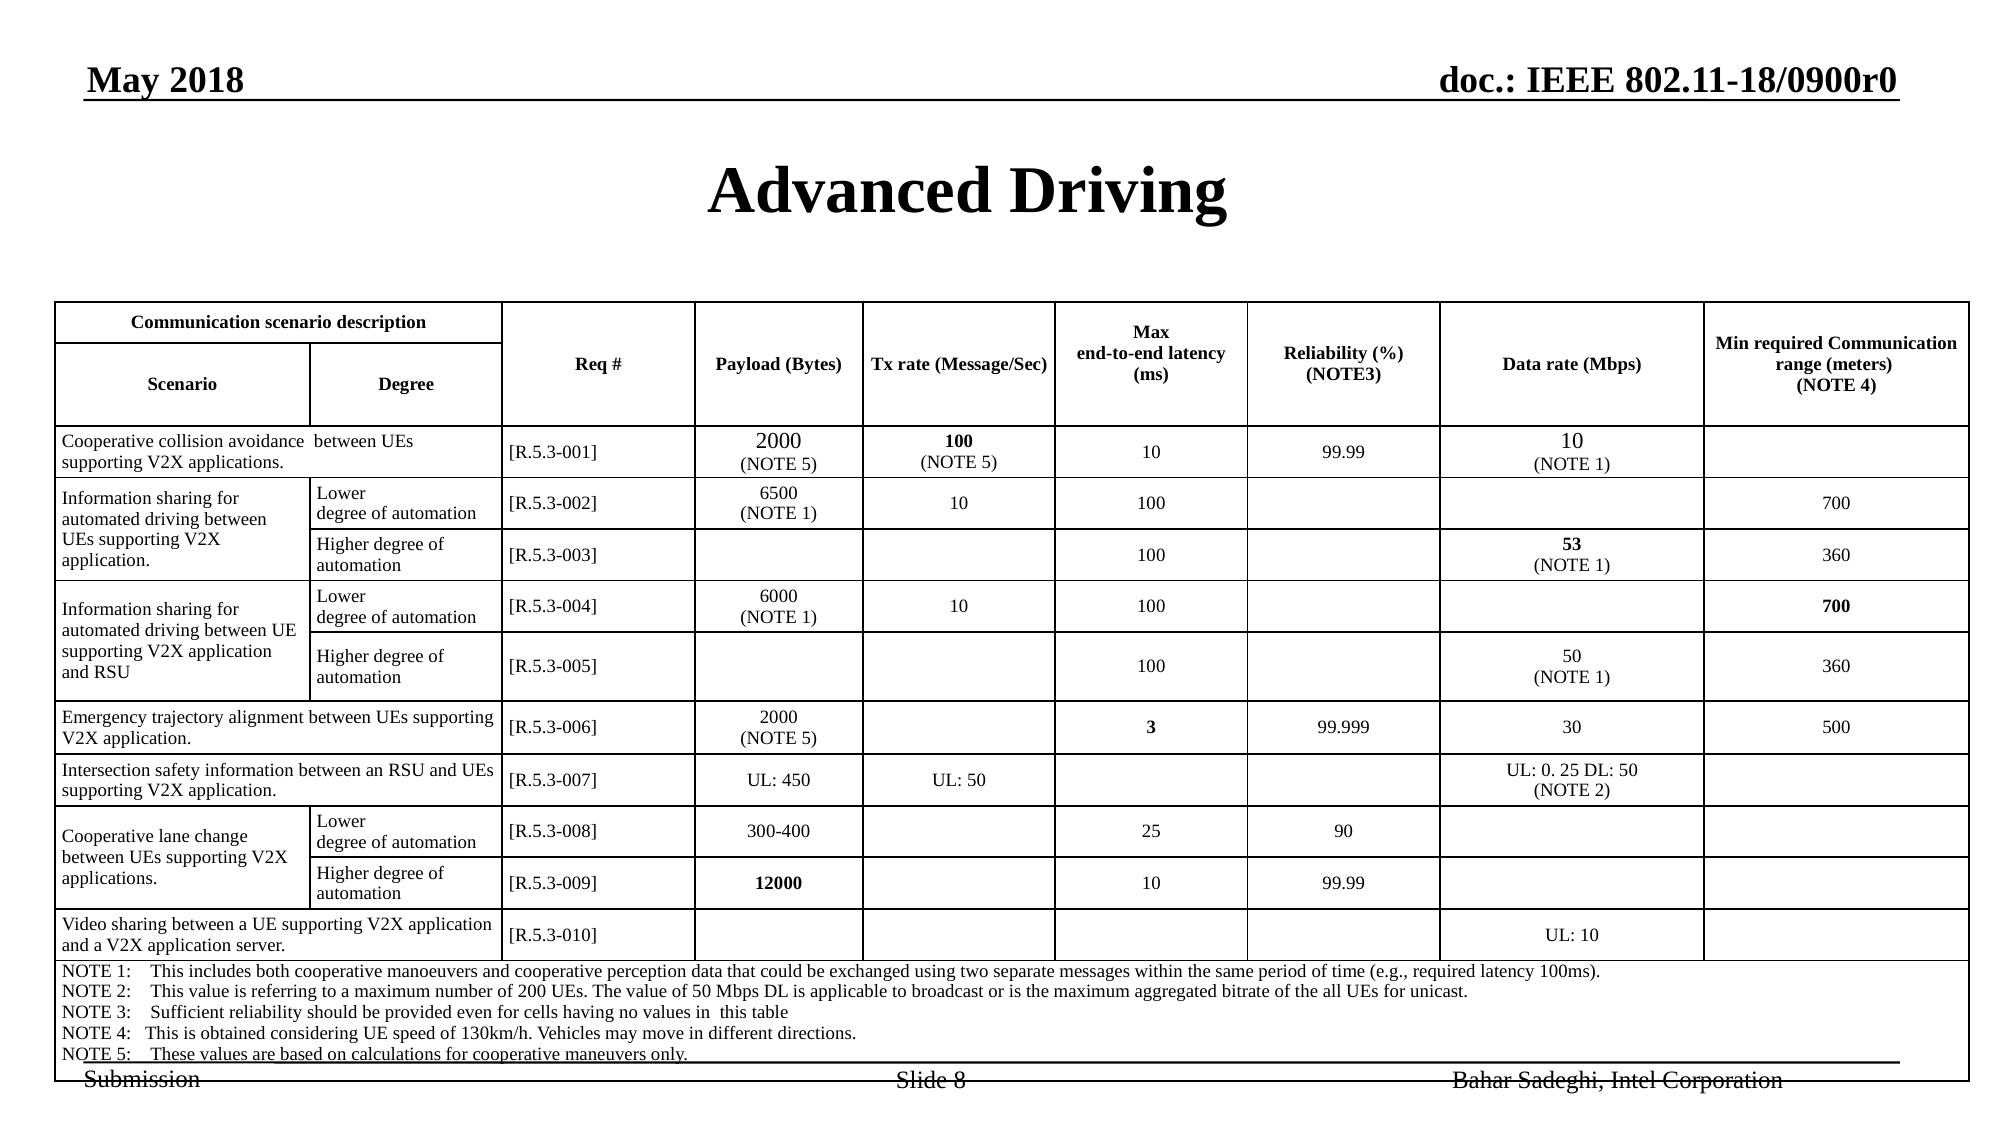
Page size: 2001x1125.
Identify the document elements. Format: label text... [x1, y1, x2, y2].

table_cell 700 [1705, 581, 1968, 631]
table_cell [1441, 807, 1703, 856]
table_cell [1705, 910, 1968, 960]
table_cell Higher degree of automation [311, 633, 501, 700]
table_cell 2000 (NOTE 5) [696, 702, 862, 753]
table_cell [696, 910, 862, 960]
table_cell [1441, 581, 1703, 631]
table_cell [R.5.3-007] [503, 755, 694, 805]
table_cell [R.5.3-002] [503, 478, 694, 528]
table_cell UL: 450 [696, 755, 862, 805]
table_cell 300-400 [696, 807, 862, 856]
table_cell 10 [1056, 858, 1247, 908]
table_cell 100 (NOTE 5) [864, 427, 1054, 477]
table_cell 50 (NOTE 1) [1441, 633, 1703, 700]
table_cell UL: 0. 25 DL: 50 (NOTE 2) [1441, 755, 1703, 805]
table_header Req # [503, 303, 694, 425]
table_cell UL: 50 [864, 755, 1054, 805]
table_cell [1248, 581, 1439, 631]
table_cell [R.5.3-006] [503, 702, 694, 753]
table_cell [R.5.3-005] [503, 633, 694, 700]
table_header Reliability (%) (NOTE3) [1248, 303, 1439, 425]
table_cell [1248, 633, 1439, 700]
table_cell Intersection safety information between an RSU and UEs supporting V2X application. [56, 755, 501, 805]
table_cell 99.99 [1248, 858, 1439, 908]
table_cell 100 [1056, 530, 1247, 580]
table_cell [1441, 858, 1703, 908]
table_cell [R.5.3-004] [503, 581, 694, 631]
table_header Payload (Bytes) [696, 303, 862, 425]
table_cell 10 (NOTE 1) [1441, 427, 1703, 477]
table_cell 100 [1056, 633, 1247, 700]
table_header Min required Communication range (meters) (NOTE 4) [1705, 303, 1968, 425]
table_cell 99.999 [1248, 702, 1439, 753]
table_header Data rate (Mbps) [1441, 303, 1703, 425]
table_cell 30 [1441, 702, 1703, 753]
table_cell 90 [1248, 807, 1439, 856]
table_cell [1248, 478, 1439, 528]
table_cell Lower degree of automation [311, 807, 501, 856]
table_cell 99.99 [1248, 427, 1439, 477]
table_cell [696, 530, 862, 580]
table_cell [1705, 755, 1968, 805]
table_cell 25 [1056, 807, 1247, 856]
table_cell Lower degree of automation [311, 478, 501, 528]
table_cell 2000 (NOTE 5) [696, 427, 862, 477]
table_cell [1248, 530, 1439, 580]
table_cell [864, 633, 1054, 700]
table_cell [1705, 427, 1968, 477]
table_cell 100 [1056, 478, 1247, 528]
table_cell [864, 910, 1054, 960]
table_cell [1056, 910, 1247, 960]
table_cell Video sharing between a UE supporting V2X application and a V2X application server. [56, 910, 501, 960]
table_cell Degree [311, 344, 501, 425]
table_cell [864, 858, 1054, 908]
table_cell 10 [864, 478, 1054, 528]
table_cell [R.5.3-008] [503, 807, 694, 856]
table_cell 360 [1705, 530, 1968, 580]
table_cell [R.5.3-001] [503, 427, 694, 477]
table_cell [696, 633, 862, 700]
table_cell 3 [1056, 702, 1247, 753]
table_cell 100 [1056, 581, 1247, 631]
table_cell 12000 [696, 858, 862, 908]
table_cell Information sharing for automated driving between UEs supporting V2X application. [56, 478, 309, 580]
table_header Max end-to-end latency (ms) [1056, 303, 1247, 425]
table_cell Higher degree of automation [311, 858, 501, 908]
table_cell [1056, 755, 1247, 805]
table_cell [1248, 910, 1439, 960]
table_cell 10 [1056, 427, 1247, 477]
table_cell [R.5.3-010] [503, 910, 694, 960]
table_cell [R.5.3-003] [503, 530, 694, 580]
table_cell Cooperative collision avoidance between UEs supporting V2X applications. [56, 427, 501, 477]
table_cell [1441, 478, 1703, 528]
table_cell Scenario [56, 344, 309, 425]
table_cell UL: 10 [1441, 910, 1703, 960]
table_cell NOTE 1: This includes both cooperative manoeuvers and cooperative perception data that could be exchanged using two separate messages within the same period of time (e.g., required latency 100ms). NOTE 2: This value is referring to a maximum number of 200 UEs. The value of 50 Mbps DL is applicable to broadcast or is the maximum aggregated bitrate of the all UEs for unicast. NOTE 3: Sufficient reliability should be provided even for cells having no values in this table NOTE 4: This is obtained considering UE speed of 130km/h. Vehicles may move in different directions. NOTE 5: These values are based on calculations for cooperative maneuvers only. [56, 961, 1968, 1080]
table_cell [864, 702, 1054, 753]
table_cell [864, 530, 1054, 580]
table_cell Lower degree of automation [311, 581, 501, 631]
table_cell 500 [1705, 702, 1968, 753]
table_cell [R.5.3-009] [503, 858, 694, 908]
table_header Communication scenario description [56, 303, 501, 342]
table_cell Information sharing for automated driving between UE supporting V2X application and RSU [56, 581, 309, 700]
table_cell [1705, 807, 1968, 856]
table_cell 360 [1705, 633, 1968, 700]
table_cell [1705, 858, 1968, 908]
table_header Tx rate (Message/Sec) [864, 303, 1054, 425]
table_cell 10 [864, 581, 1054, 631]
table_cell 700 [1705, 478, 1968, 528]
table_cell [864, 807, 1054, 856]
table_cell 53 (NOTE 1) [1441, 530, 1703, 580]
table_cell Cooperative lane change between UEs supporting V2X applications. [56, 807, 309, 908]
table_cell 6500 (NOTE 1) [696, 478, 862, 528]
title Advanced Driving [148, 96, 1788, 275]
table_cell 6000 (NOTE 1) [696, 581, 862, 631]
table_cell Higher degree of automation [311, 530, 501, 580]
table_cell Emergency trajectory alignment between UEs supporting V2X application. [56, 702, 501, 753]
table_cell [1248, 755, 1439, 805]
